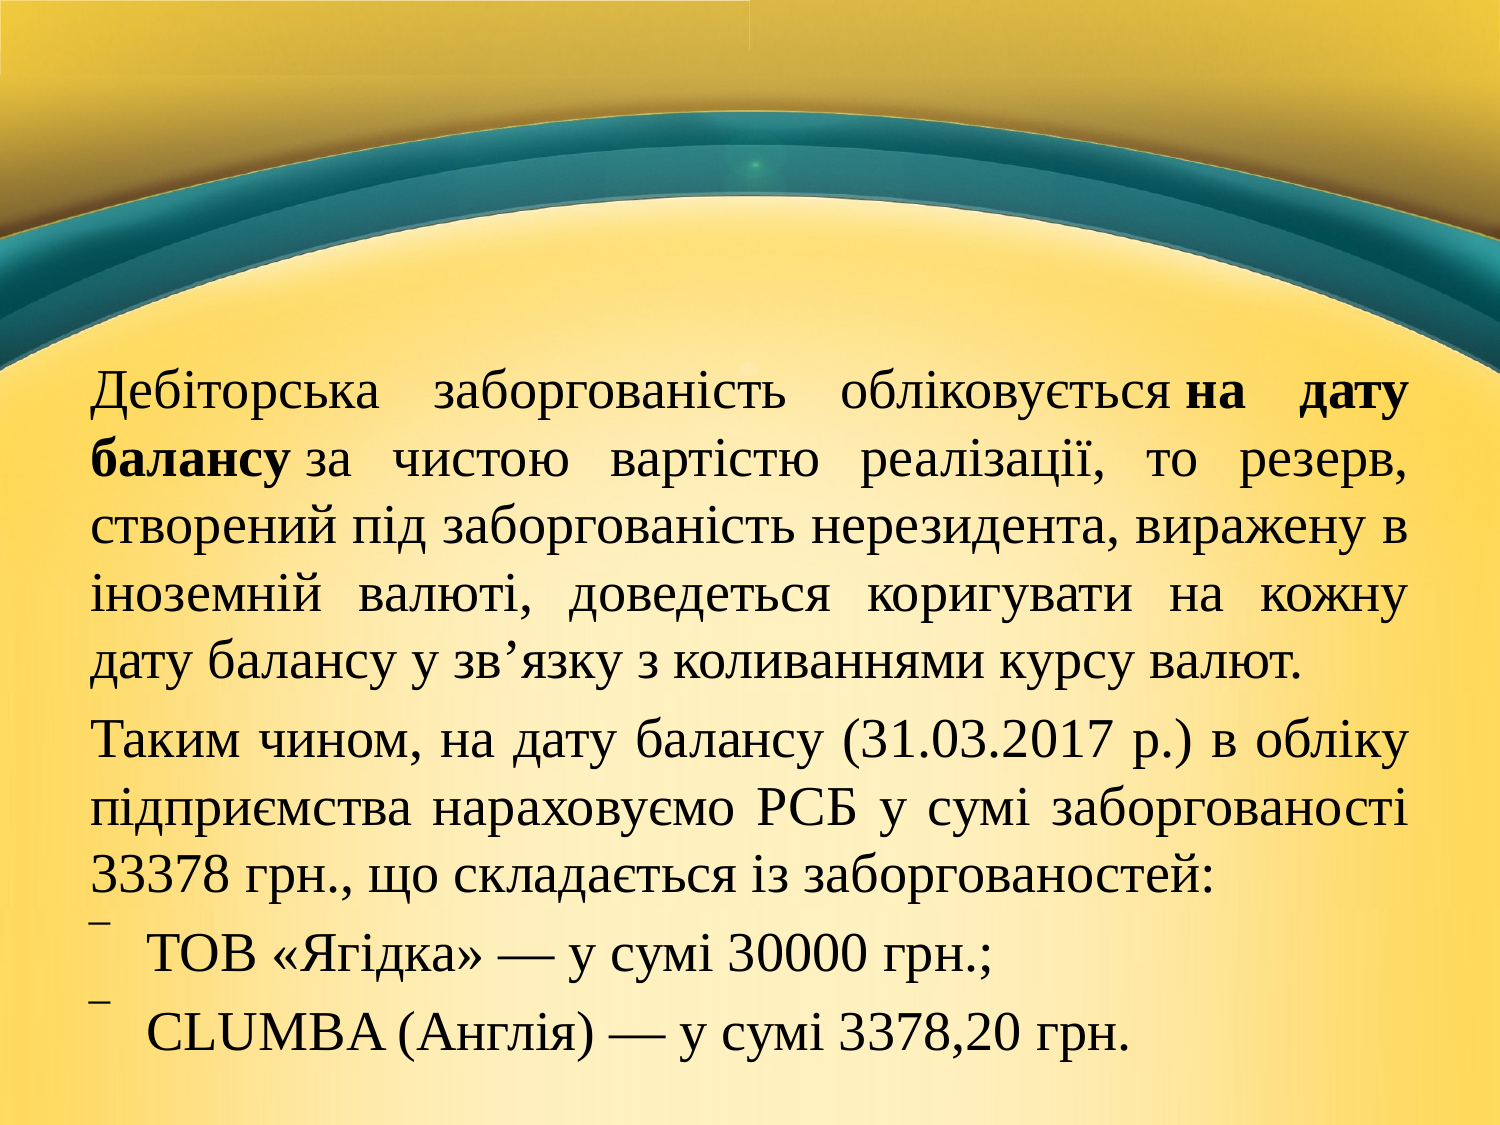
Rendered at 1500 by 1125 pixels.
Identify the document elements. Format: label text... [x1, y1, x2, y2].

picture [0, 0, 1500, 1125]
list Дебіторська заборгованість обліковується на дату балансу за чистою вартістю реалізації, то резерв, створений під заборгованість нерезидента, виражену в іноземній валюті, доведеться коригувати на кожну дату балансу у зв’язку з коливаннями курсу валют. Таким чином, на дату балансу (31.03.2017 р.) в обліку підприємства нараховуємо РСБ у сумі заборгованості 33378 грн., що складається із заборгованостей: ТОВ «Ягідка» — у сумі 30000 грн.; CLUMBA (Англія) — у сумі 3378,20 грн. [75, 345, 1425, 1088]
